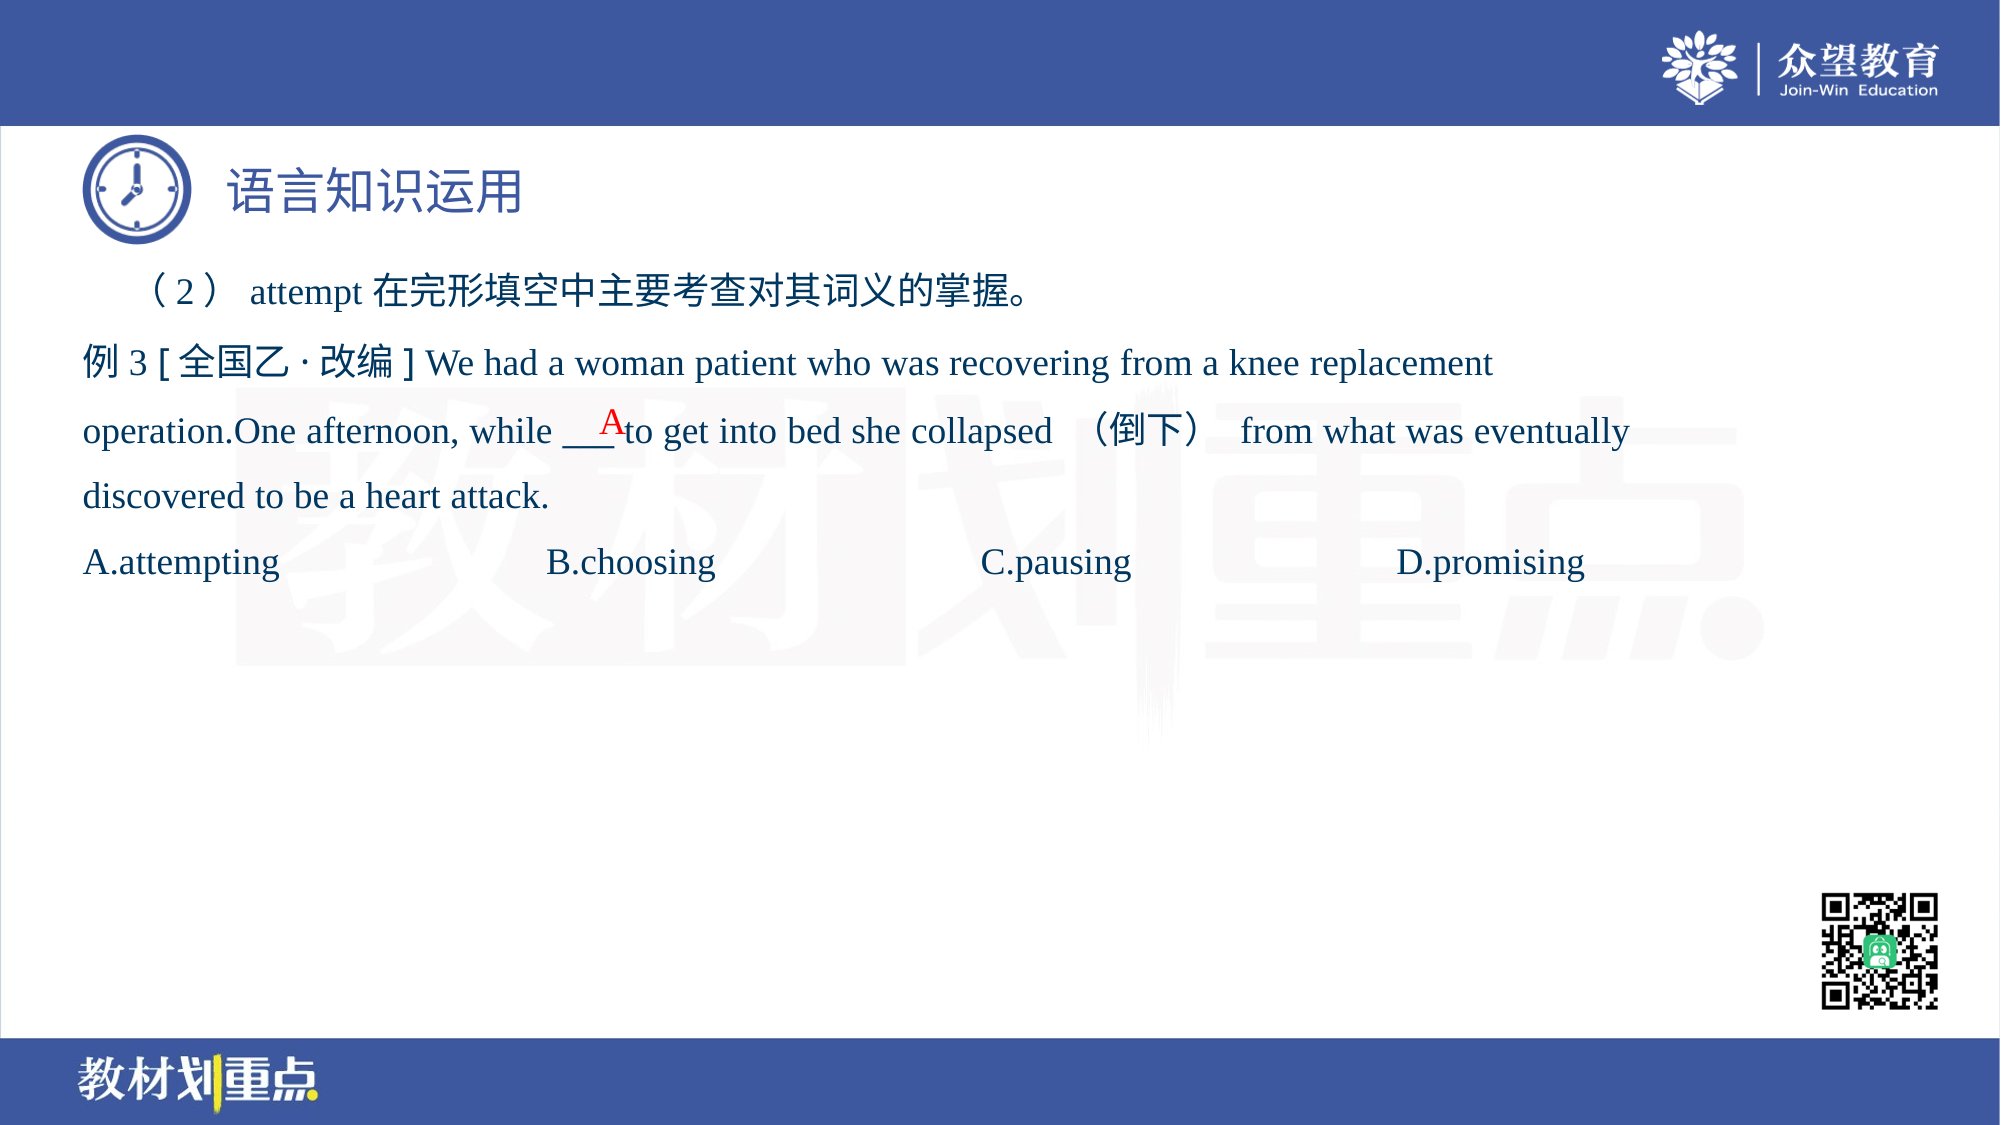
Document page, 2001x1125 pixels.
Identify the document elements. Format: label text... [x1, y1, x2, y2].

picture [0, 0, 2000, 1125]
text_box （2）attempt在完形填空中主要考查对其词义的掌握。 [82, 247, 1817, 306]
text_box A [585, 377, 640, 436]
text_box 例3 [全国乙·改编] We had a woman patient who was recovering from a knee replacement operation.One afternoon, while ___ to get into bed she collapsed （倒下） from what was eventually discovered to be a heart attack. [82, 313, 1817, 509]
text_box A.attempting B.choosing C.pausing D.promising [82, 517, 1817, 575]
